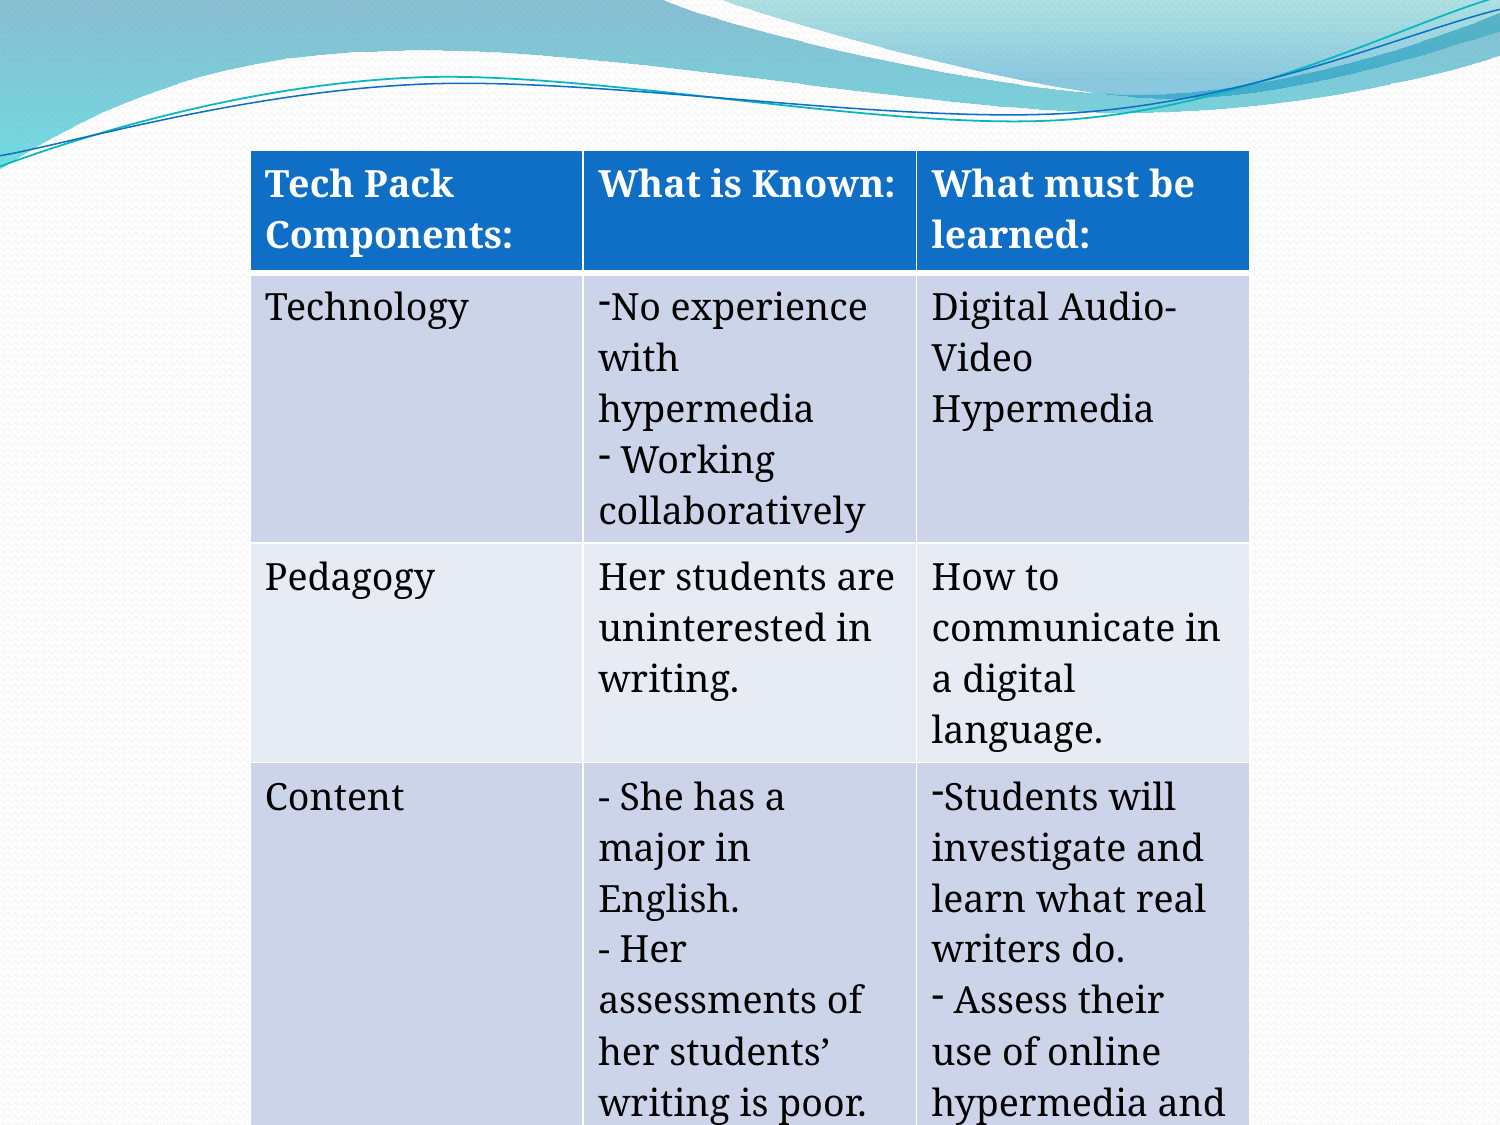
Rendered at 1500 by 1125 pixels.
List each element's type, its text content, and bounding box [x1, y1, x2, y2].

table_cell Students will investigate and learn what real writers do. Assess their use of online hypermedia and their writing skills [917, 763, 1249, 1125]
table_cell No experience with hypermedia Working collaboratively [584, 276, 916, 542]
table_cell Her students are uninterested in writing. [584, 544, 916, 762]
table_header What is Known: [584, 151, 916, 270]
table_cell How to communicate in a digital language. [917, 544, 1249, 762]
table_cell Technology [251, 276, 582, 542]
table_cell Digital Audio-Video Hypermedia [917, 276, 1249, 542]
table_header Tech Pack Components: [251, 151, 582, 270]
table_cell - She has a major in English. - Her assessments of her students’ writing is poor. [584, 763, 916, 1125]
table_cell Content [251, 763, 582, 1125]
table_header What must be learned: [917, 151, 1249, 270]
table_cell Pedagogy [251, 544, 582, 762]
